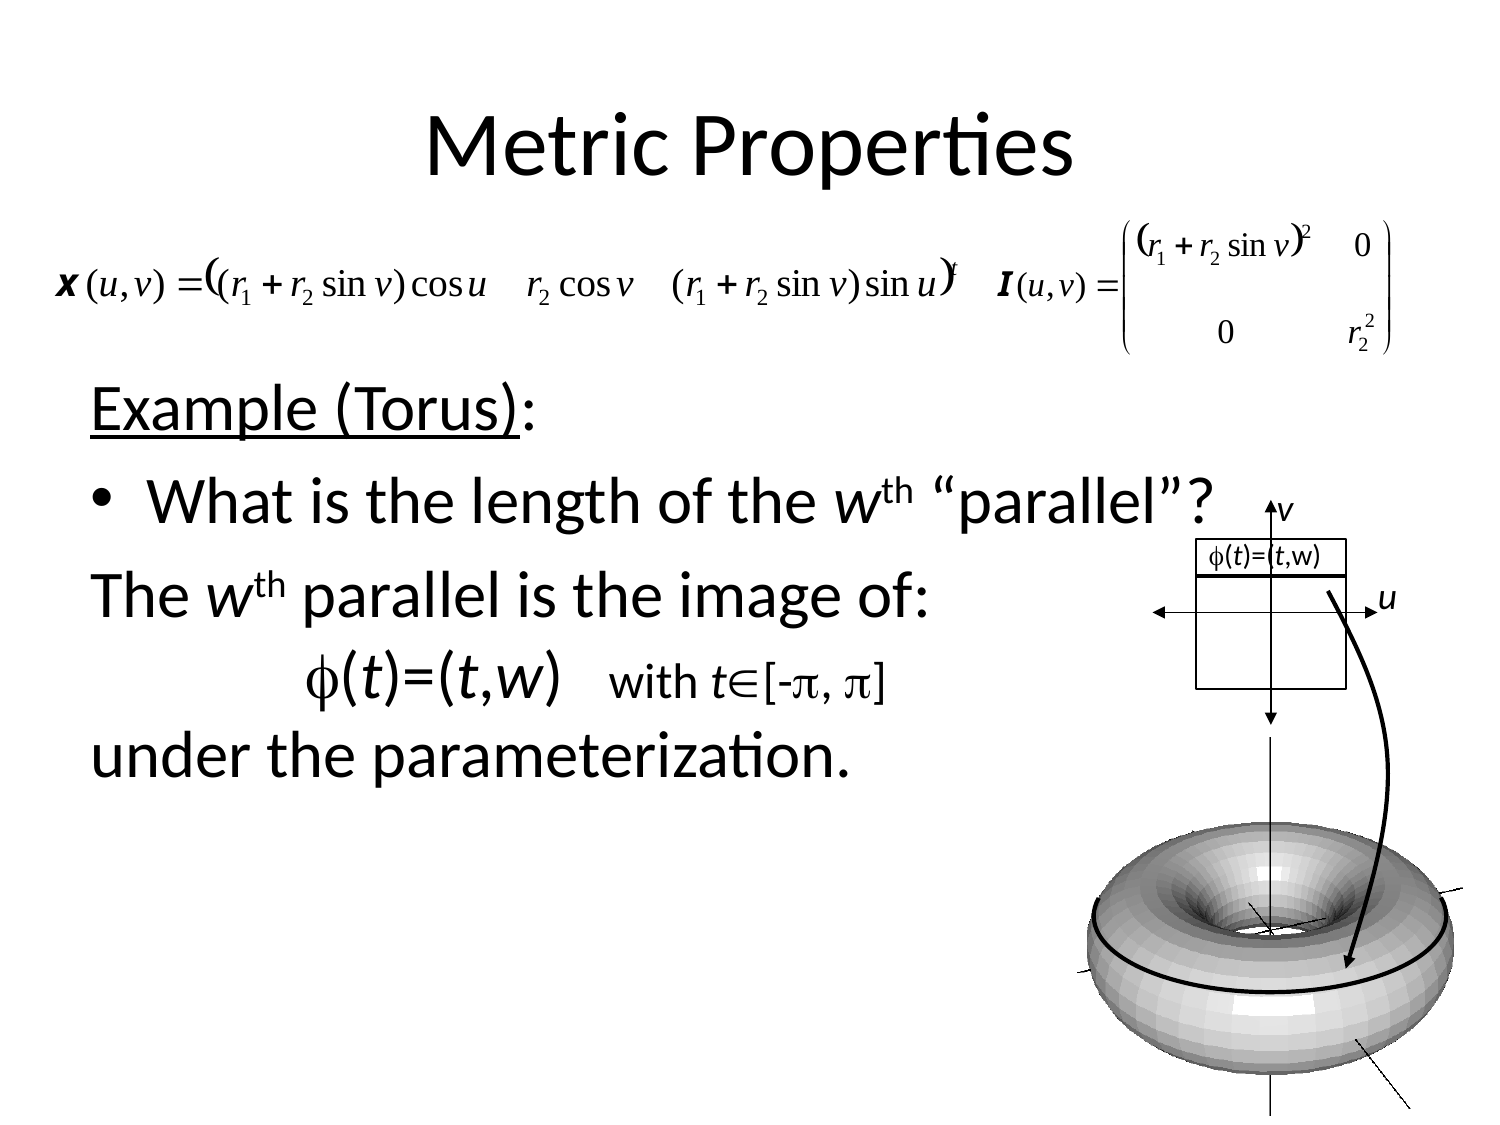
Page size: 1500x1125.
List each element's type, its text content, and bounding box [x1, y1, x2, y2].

text_box u [1363, 564, 1413, 625]
text_box [1194, 621, 1266, 691]
text_box [1276, 621, 1332, 691]
title Metric Properties [75, 45, 1425, 233]
list Example (Torus): What is the length of the wth “parallel”? The wth parallel is the image of: under the parameterization. [75, 262, 1425, 1125]
text_box (t)=(t,w) with t[-, ] [290, 624, 902, 720]
text_box [1194, 537, 1266, 611]
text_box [995, 212, 1401, 363]
text_box [1329, 621, 1386, 735]
text_box (t)=(t,w) [1194, 528, 1261, 537]
text_box (t)=(t,w) [1309, 528, 1337, 537]
text_box [1276, 581, 1348, 611]
text_box v [1261, 476, 1309, 537]
text_box [1276, 537, 1348, 578]
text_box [49, 249, 967, 313]
text_box [1327, 590, 1340, 611]
picture [1077, 737, 1463, 1123]
